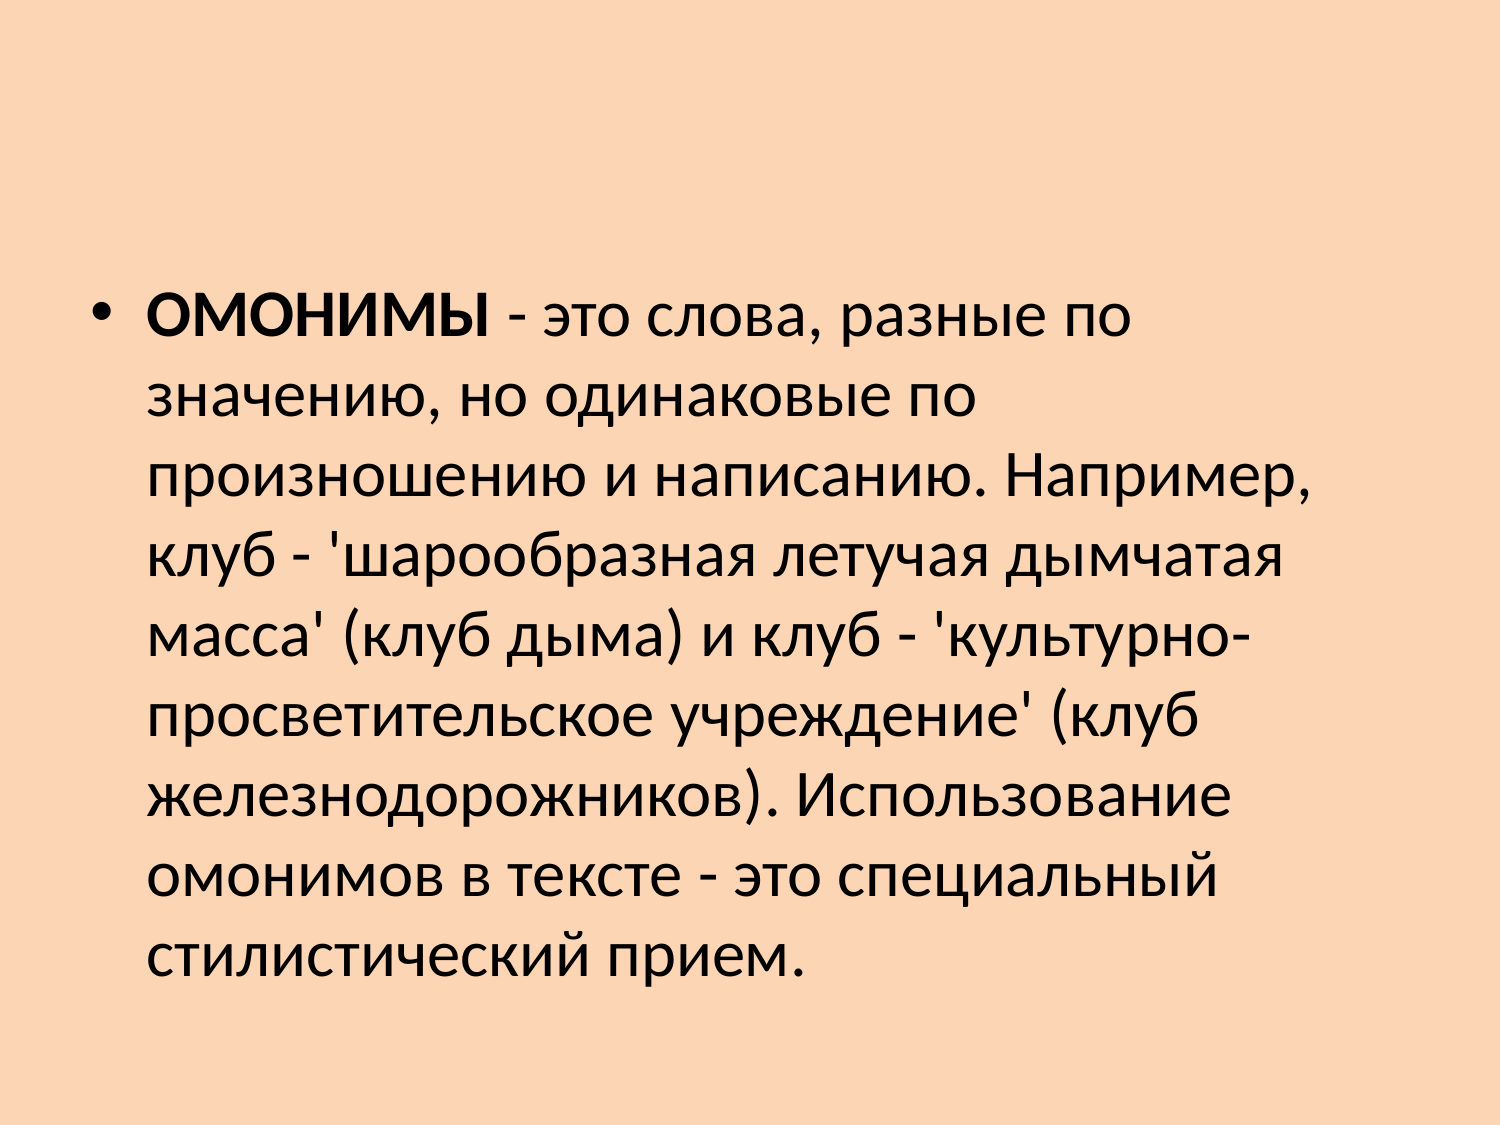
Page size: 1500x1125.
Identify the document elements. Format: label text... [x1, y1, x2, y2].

list ОМОНИМЫ - это слова, разные по значению, но одинаковые по произношению и написанию. Например, клуб - 'шарообразная летучая дымчатая масса' (клуб дыма) и клуб - 'культурно-просветительское учреждение' (клуб железнодорожников). Использование омонимов в тексте - это специальный стилистический прием. [75, 262, 1425, 1005]
